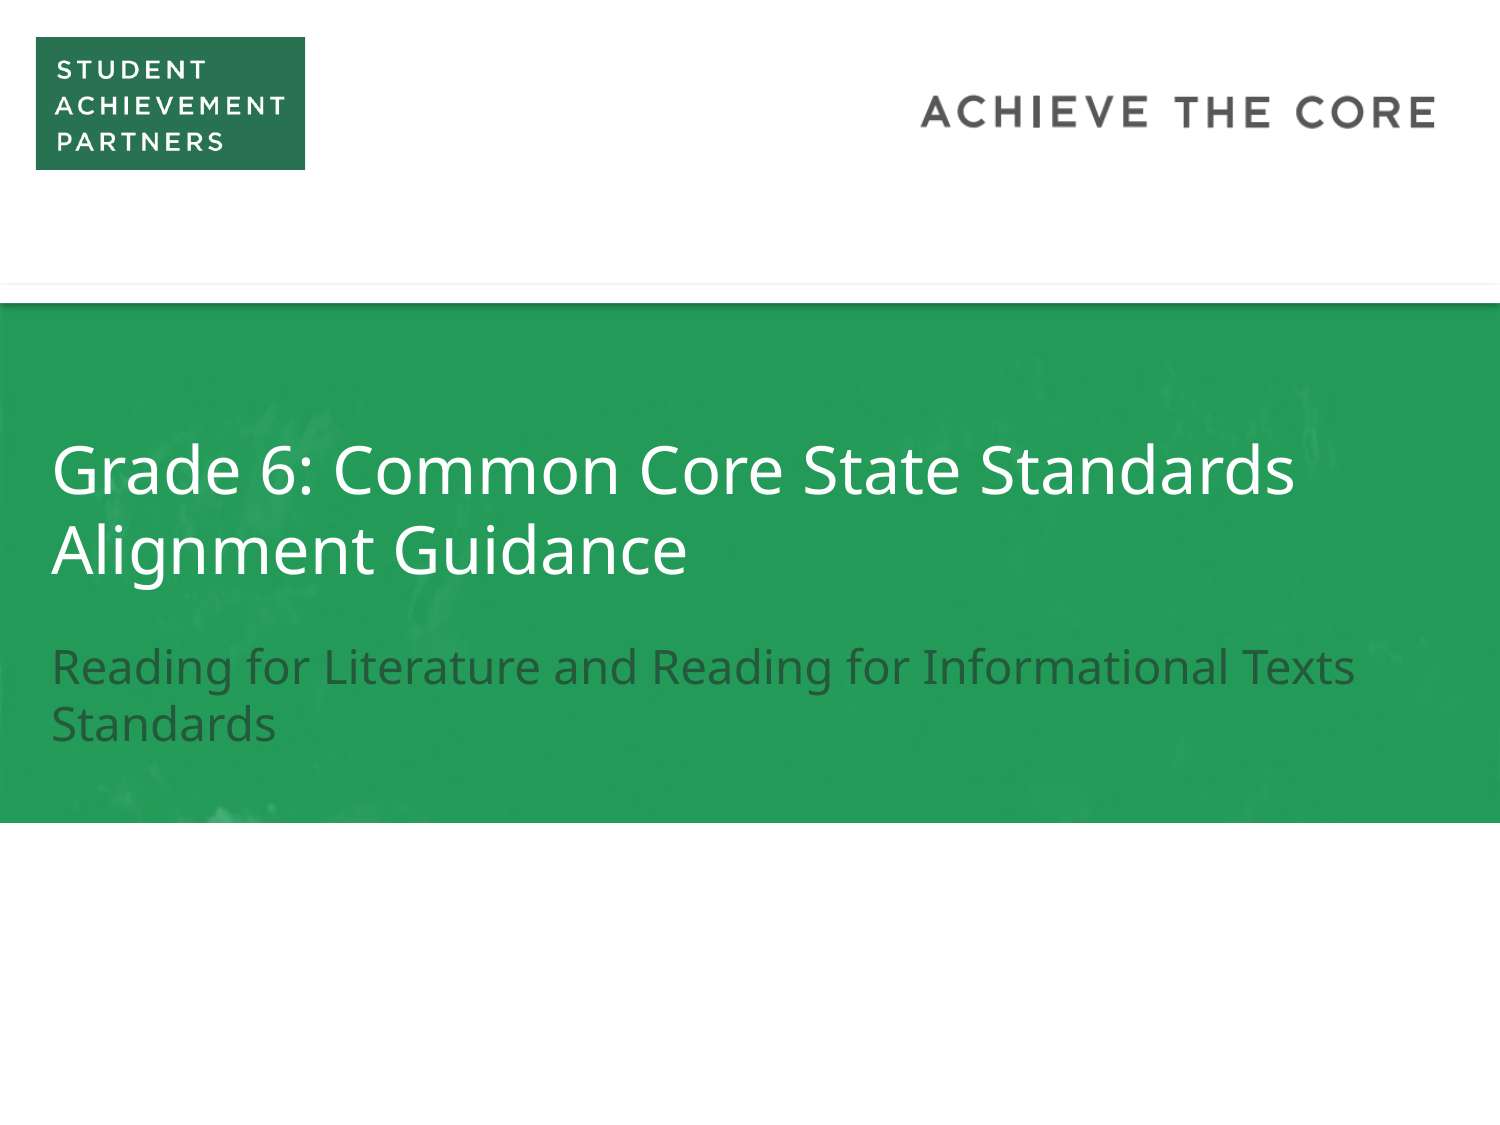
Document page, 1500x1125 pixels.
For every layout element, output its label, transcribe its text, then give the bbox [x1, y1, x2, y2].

title Grade 6: Common Core State Standards Alignment Guidance [35, 387, 1478, 629]
picture [0, 304, 1500, 823]
subtitle Reading for Literature and Reading for Informational Texts Standards [35, 629, 1478, 760]
